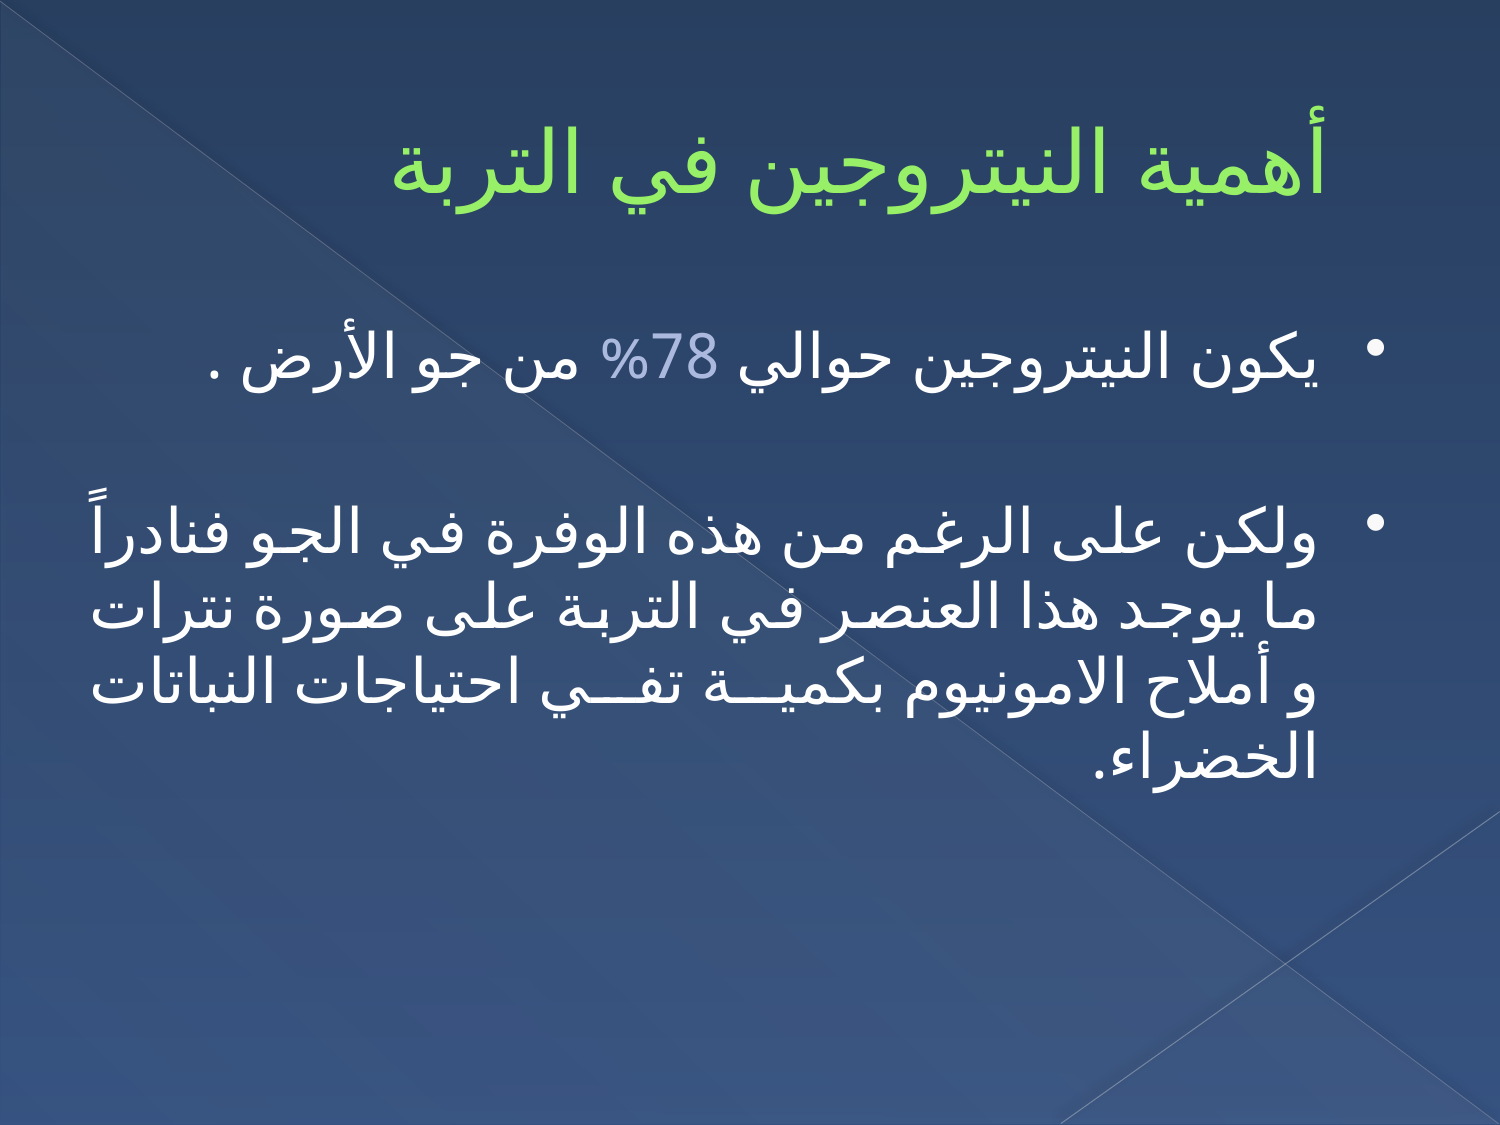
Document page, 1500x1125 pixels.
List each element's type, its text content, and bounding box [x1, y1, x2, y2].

title أهمية النيتروجين في التربة [75, 43, 1425, 274]
list يكون النيتروجين حوالي 78% من جو الأرض . ولكن على الرغم من هذه الوفرة في الجو فنادراً ما يوجد هذا العنصر في التربة على صورة نترات و أملاح الامونيوم بكمية تفي احتياجات النباتات الخضراء. [75, 308, 1425, 1059]
